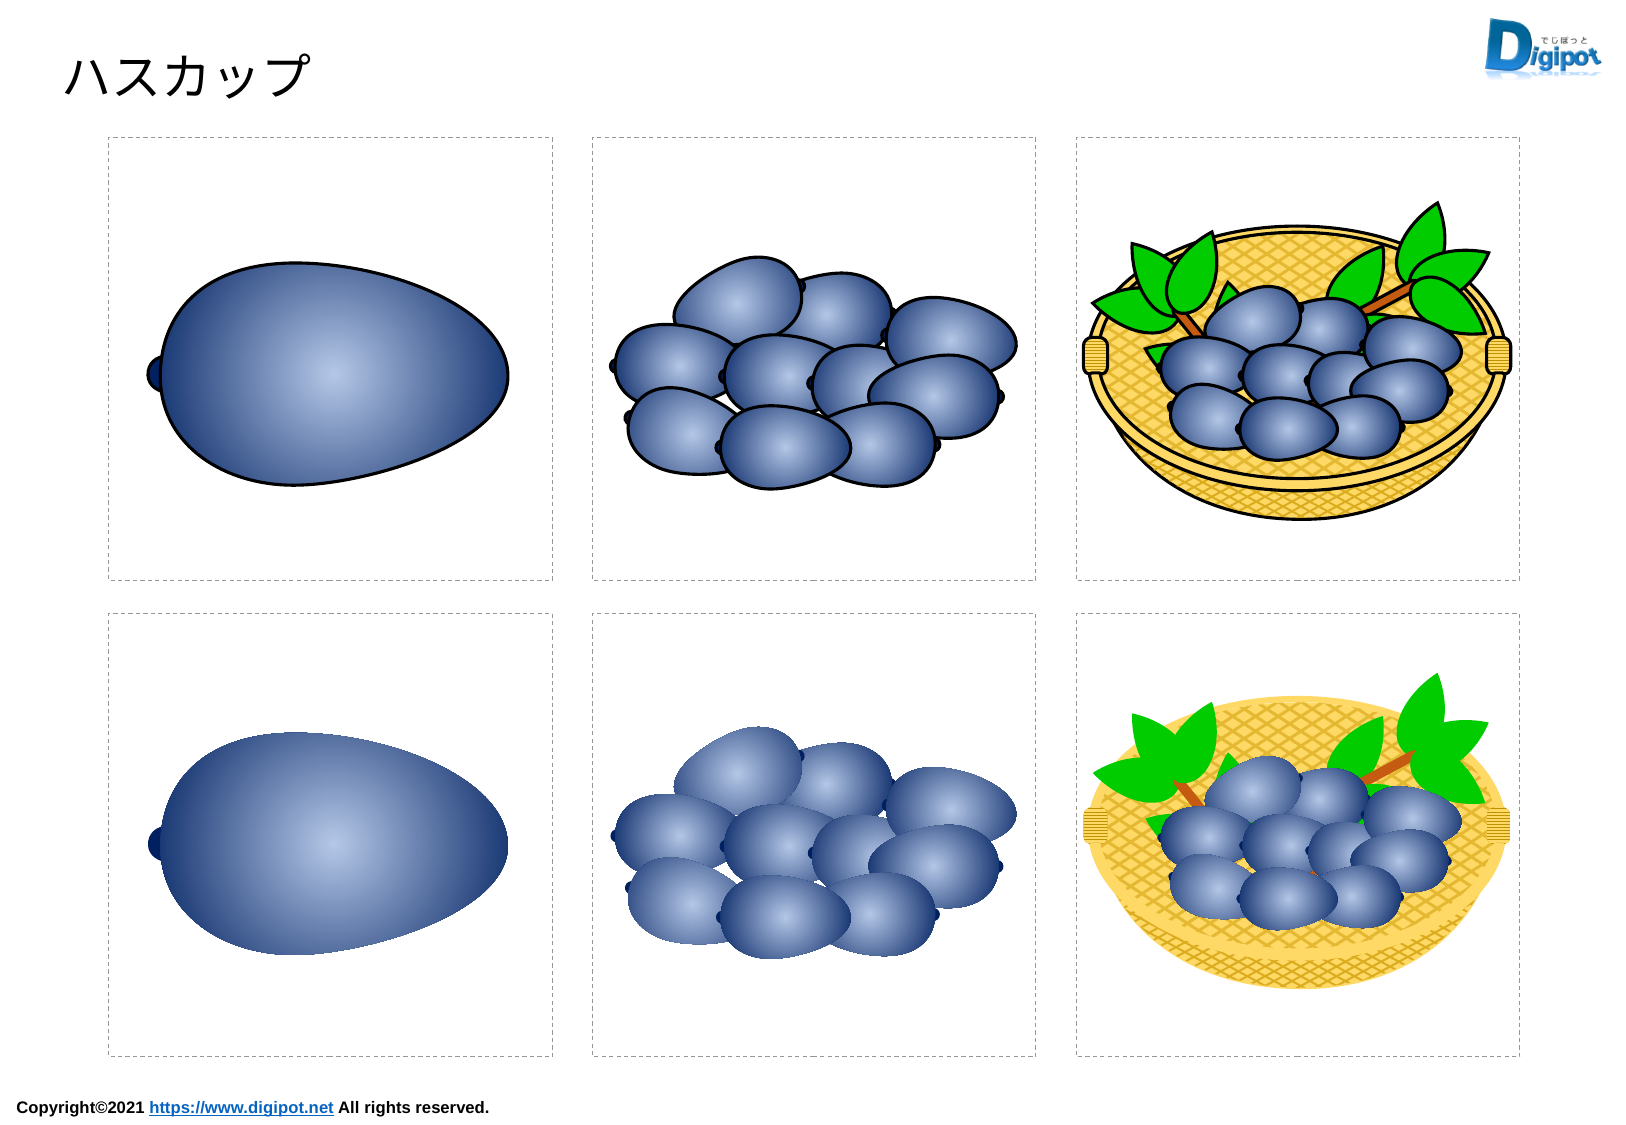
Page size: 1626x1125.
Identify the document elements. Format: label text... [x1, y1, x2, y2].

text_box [147, 732, 508, 956]
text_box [610, 731, 1017, 959]
picture [1485, 18, 1602, 82]
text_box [610, 261, 1017, 490]
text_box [1083, 226, 1512, 520]
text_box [147, 262, 508, 486]
text_box ハスカップ [46, 38, 327, 113]
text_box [1083, 695, 1512, 990]
